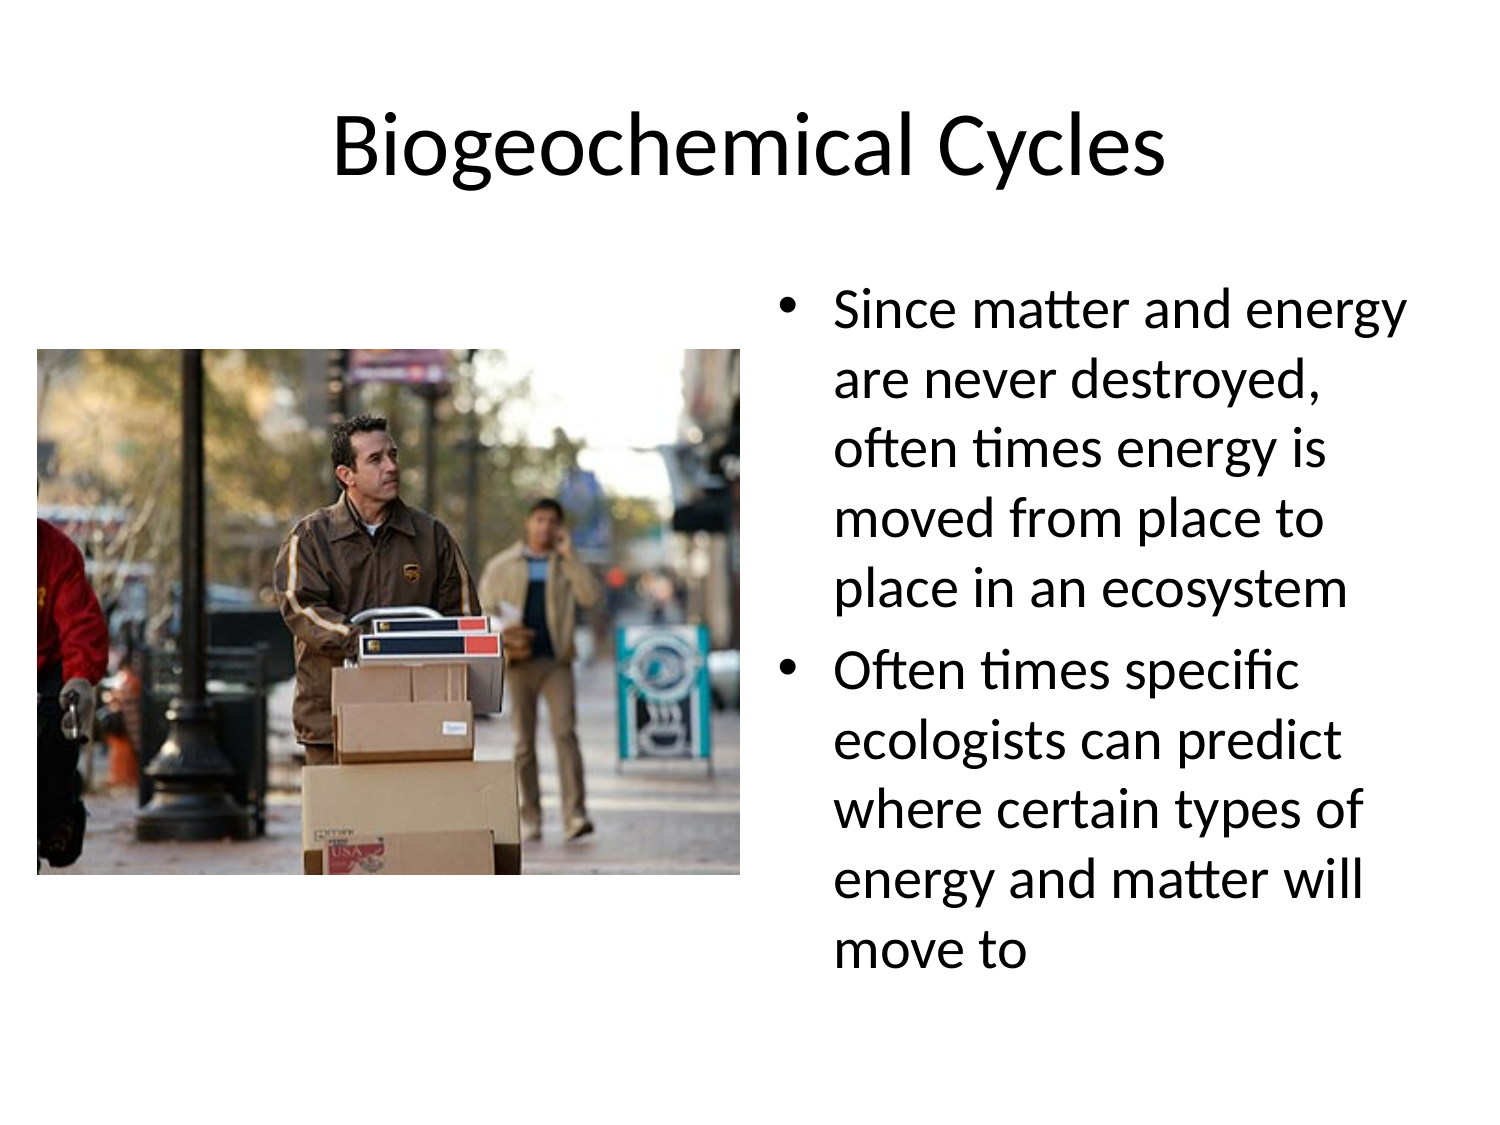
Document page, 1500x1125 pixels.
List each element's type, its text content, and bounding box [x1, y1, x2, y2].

picture [37, 349, 740, 876]
title Biogeochemical Cycles [75, 45, 1425, 233]
list Since matter and energy are never destroyed, often times energy is moved from place to place in an ecosystem Often times specific ecologists can predict where certain types of energy and matter will move to [762, 262, 1425, 1005]
